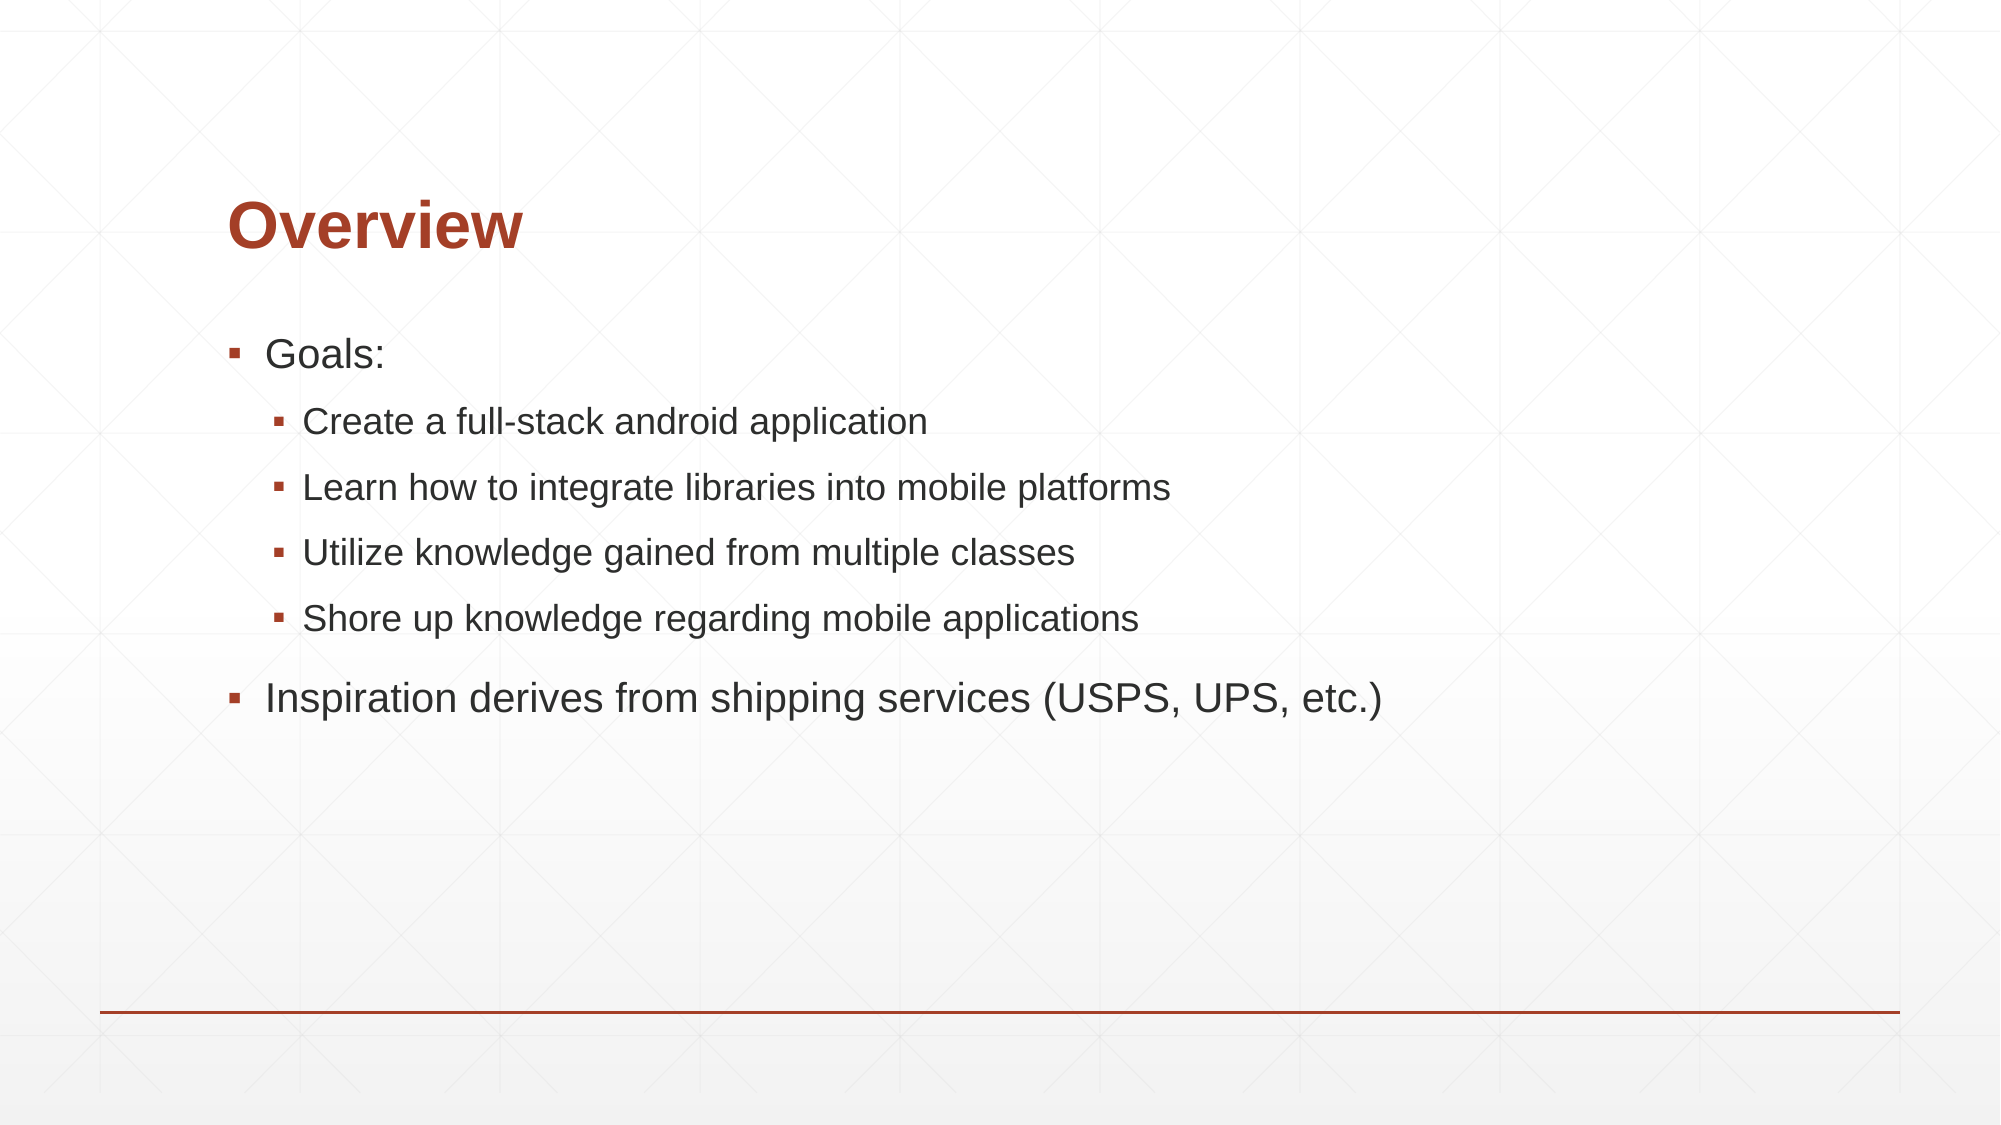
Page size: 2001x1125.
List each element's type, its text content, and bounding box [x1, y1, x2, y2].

title Overview [212, 82, 1788, 271]
list Goals: Create a full-stack android application Learn how to integrate libraries into mobile platforms Utilize knowledge gained from multiple classes Shore up knowledge regarding mobile applications Inspiration derives from shipping services (USPS, UPS, etc.) [212, 324, 1788, 950]
